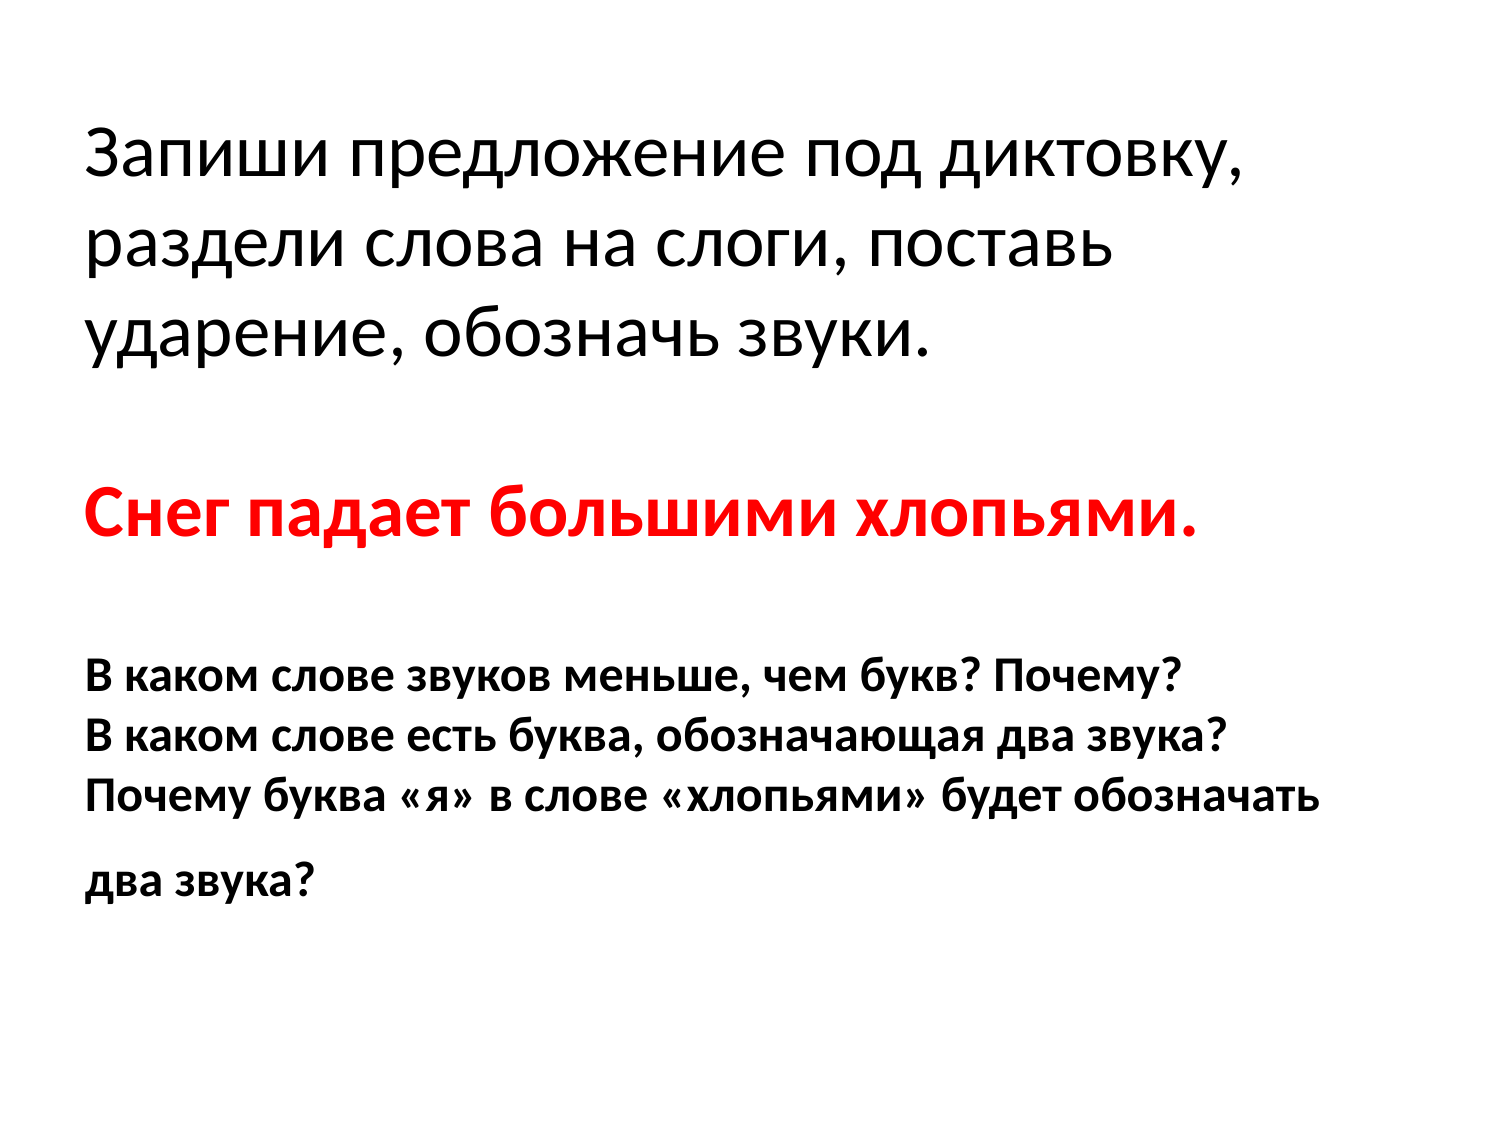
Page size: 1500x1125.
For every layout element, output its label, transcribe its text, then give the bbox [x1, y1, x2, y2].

text_box Запиши предложение под диктовку, раздели слова на слоги, поставь ударение, обозначь звуки. Снег падает большими хлопьями. В каком слове звуков меньше, чем букв? Почему? В каком слове есть буква, обозначающая два звука? Почему буква «я» в слове «хлопьями» будет обозначать два звука? [70, 93, 1418, 1099]
